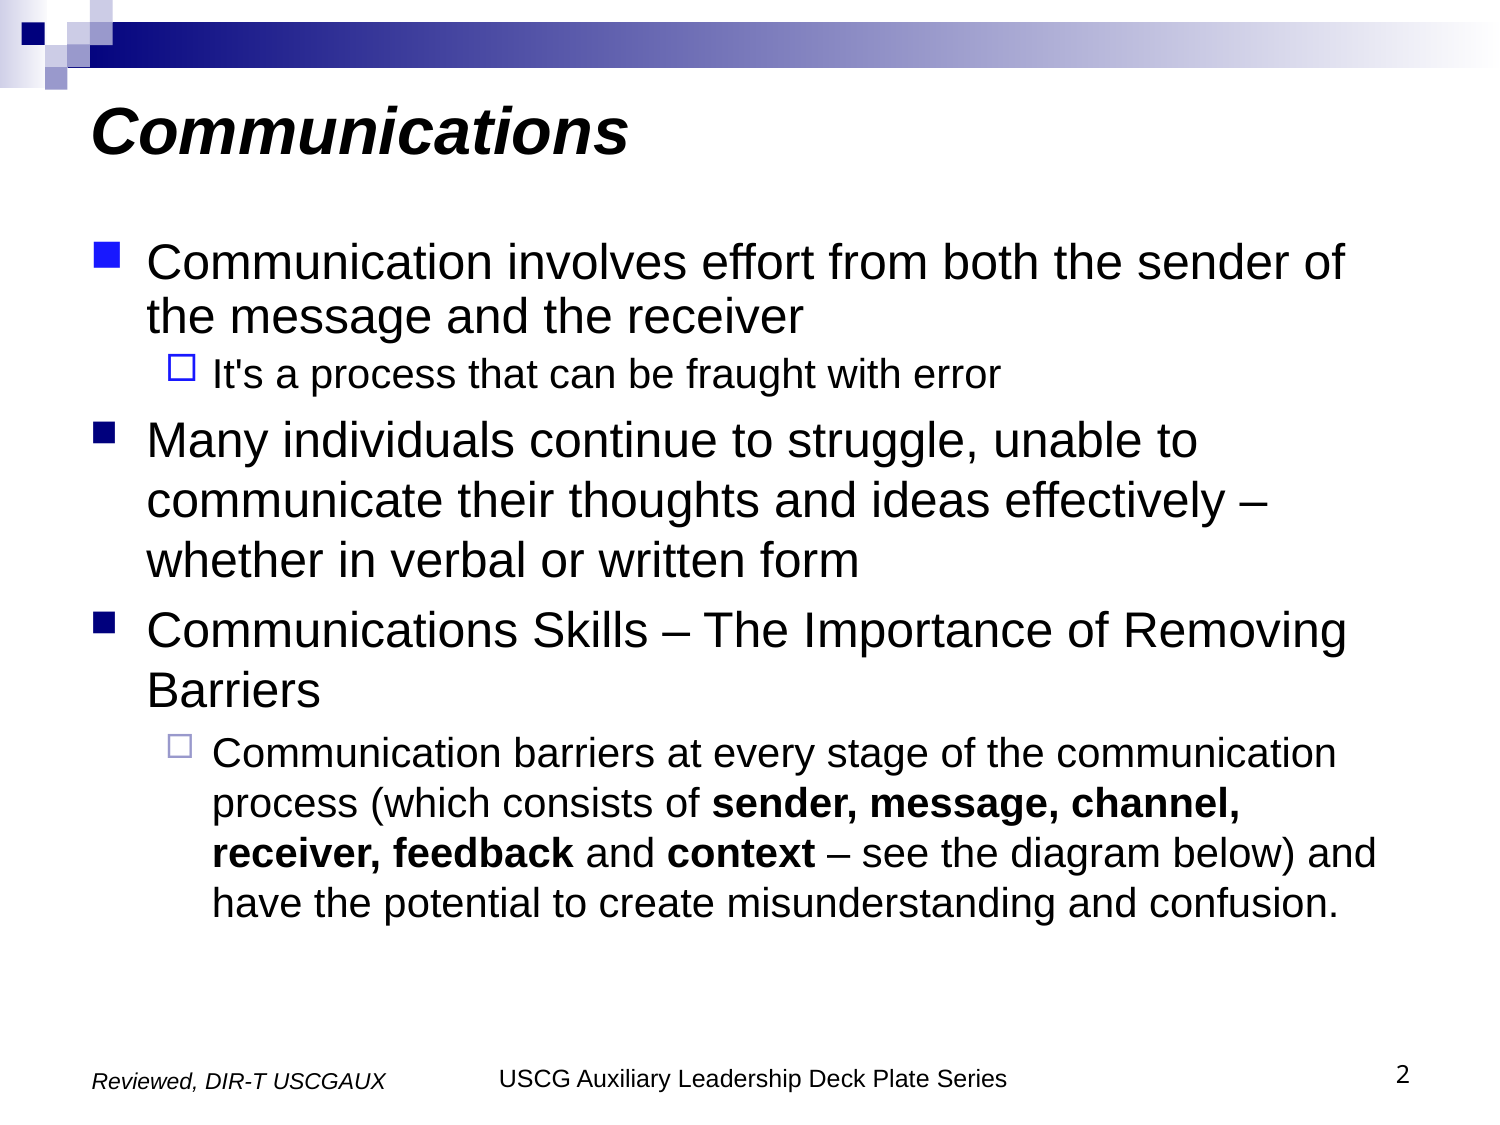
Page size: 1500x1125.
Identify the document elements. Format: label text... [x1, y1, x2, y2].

text_box Reviewed, DIR-T USCGAUX [76, 1058, 402, 1102]
footer USCG Auxiliary Leadership Deck Plate Series [467, 1067, 1041, 1100]
slide_number 2 [1074, 1025, 1425, 1100]
list Communication involves effort from both the sender of the message and the receiver It's a process that can be fraught with error Many individuals continue to struggle, unable to communicate their thoughts and ideas effectively – whether in verbal or written form Communications Skills – The Importance of Removing Barriers Communication barriers at every stage of the communication process (which consists of sender, message, channel, receiver, feedback and context – see the diagram below) and have the potential to create misunderstanding and confusion. [75, 228, 1425, 960]
title Communications [75, 75, 1425, 181]
